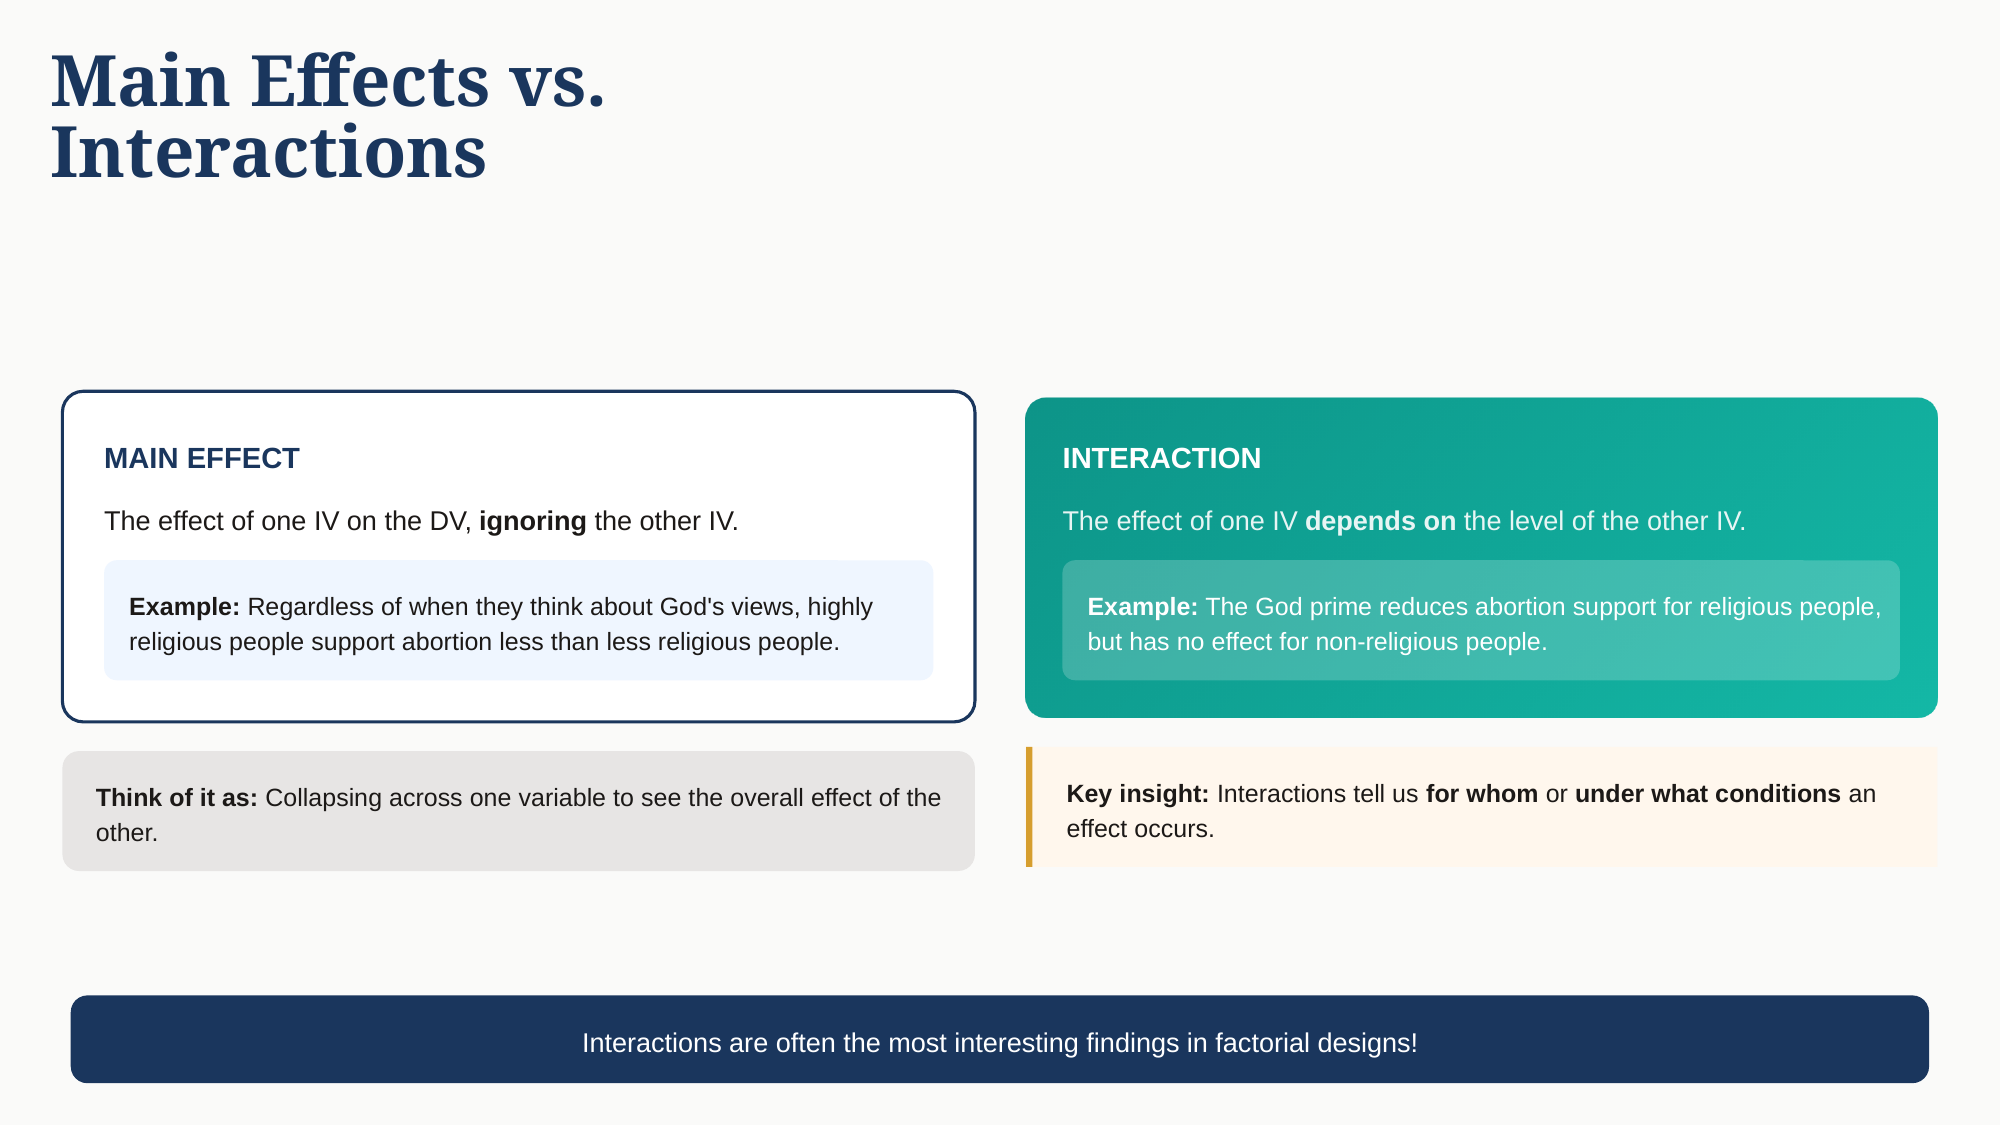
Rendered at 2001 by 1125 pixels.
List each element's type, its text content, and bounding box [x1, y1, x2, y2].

text_box Main Effects vs. Interactions [49, 50, 1030, 121]
text_box Example: Regardless of when they think about God's views, highly religious people support abortion less than less religious people. [129, 585, 924, 656]
text_box [62, 751, 975, 872]
text_box [104, 560, 934, 681]
text_box MAIN EFFECT [104, 433, 950, 474]
text_box Key insight: Interactions tell us for whom or under what conditions an effect occurs. [1066, 771, 1921, 842]
picture [1024, 395, 1938, 718]
text_box Interactions are often the most interesting findings in factorial designs! [94, 1020, 1906, 1059]
text_box [70, 995, 1930, 1084]
text_box The effect of one IV on the DV, ignoring the other IV. [104, 494, 950, 536]
text_box [62, 391, 975, 722]
text_box [1030, 746, 1938, 867]
text_box [1024, 746, 1029, 867]
text_box Think of it as: Collapsing across one variable to see the overall effect of the other. [95, 776, 959, 847]
